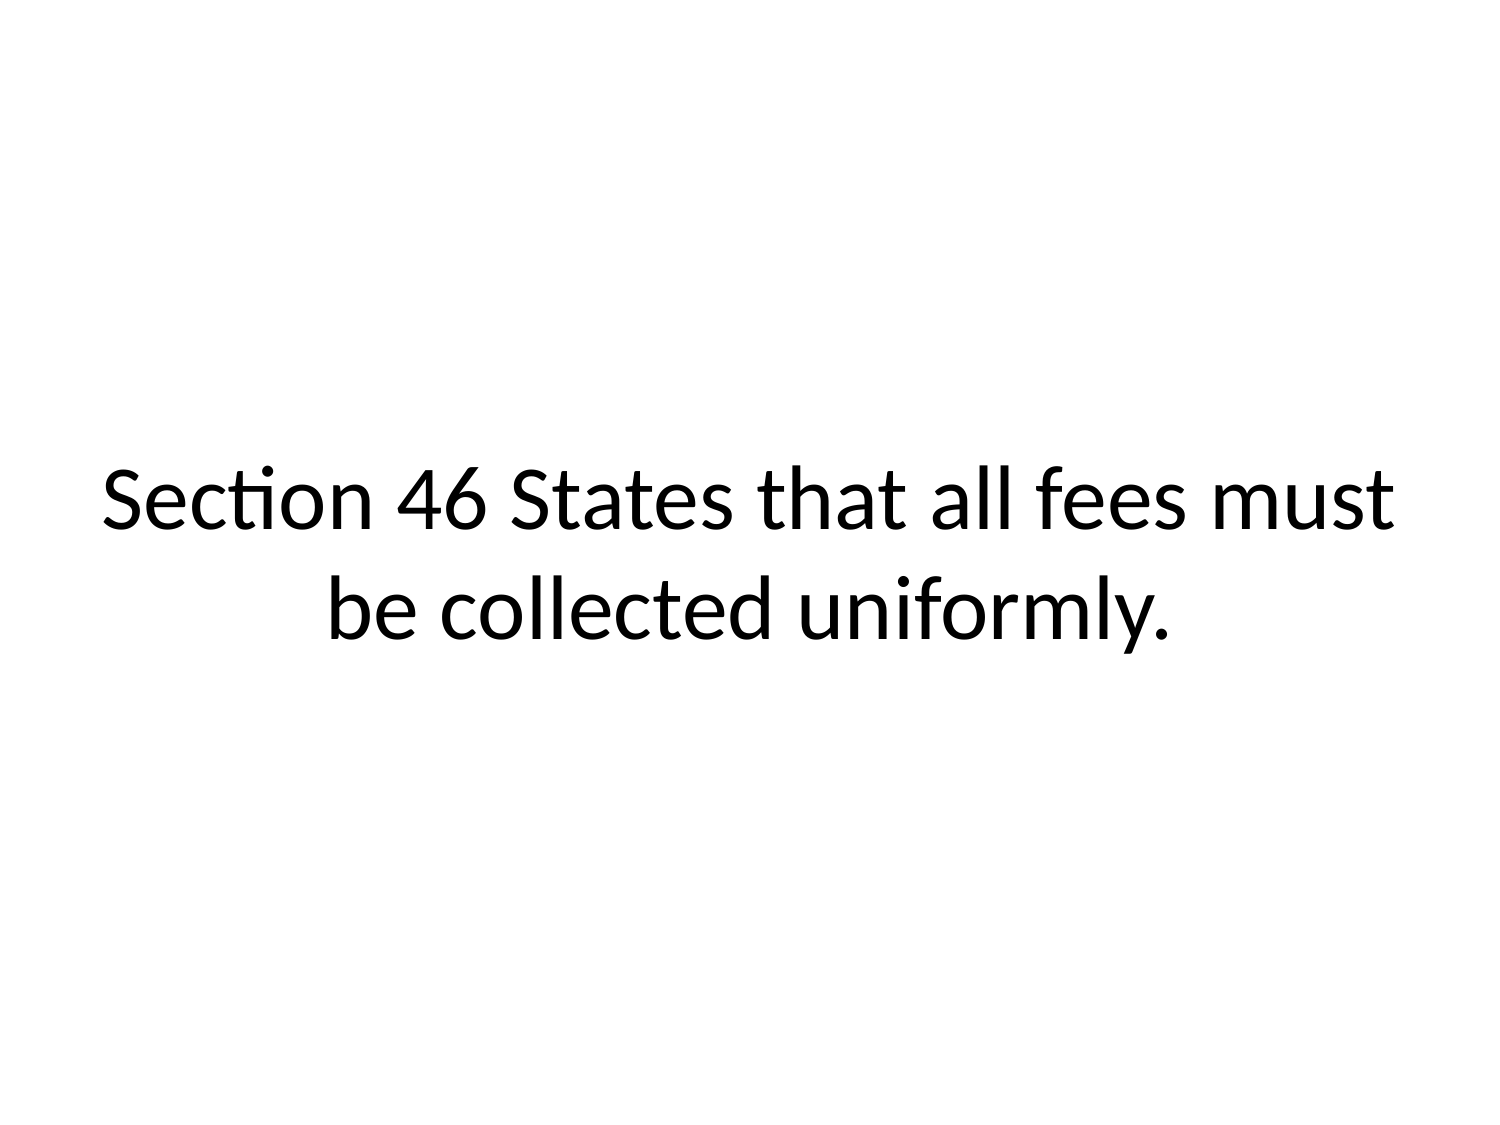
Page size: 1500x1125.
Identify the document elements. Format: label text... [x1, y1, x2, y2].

title Section 46 States that all fees must be collected uniformly. [75, 45, 1425, 1050]
